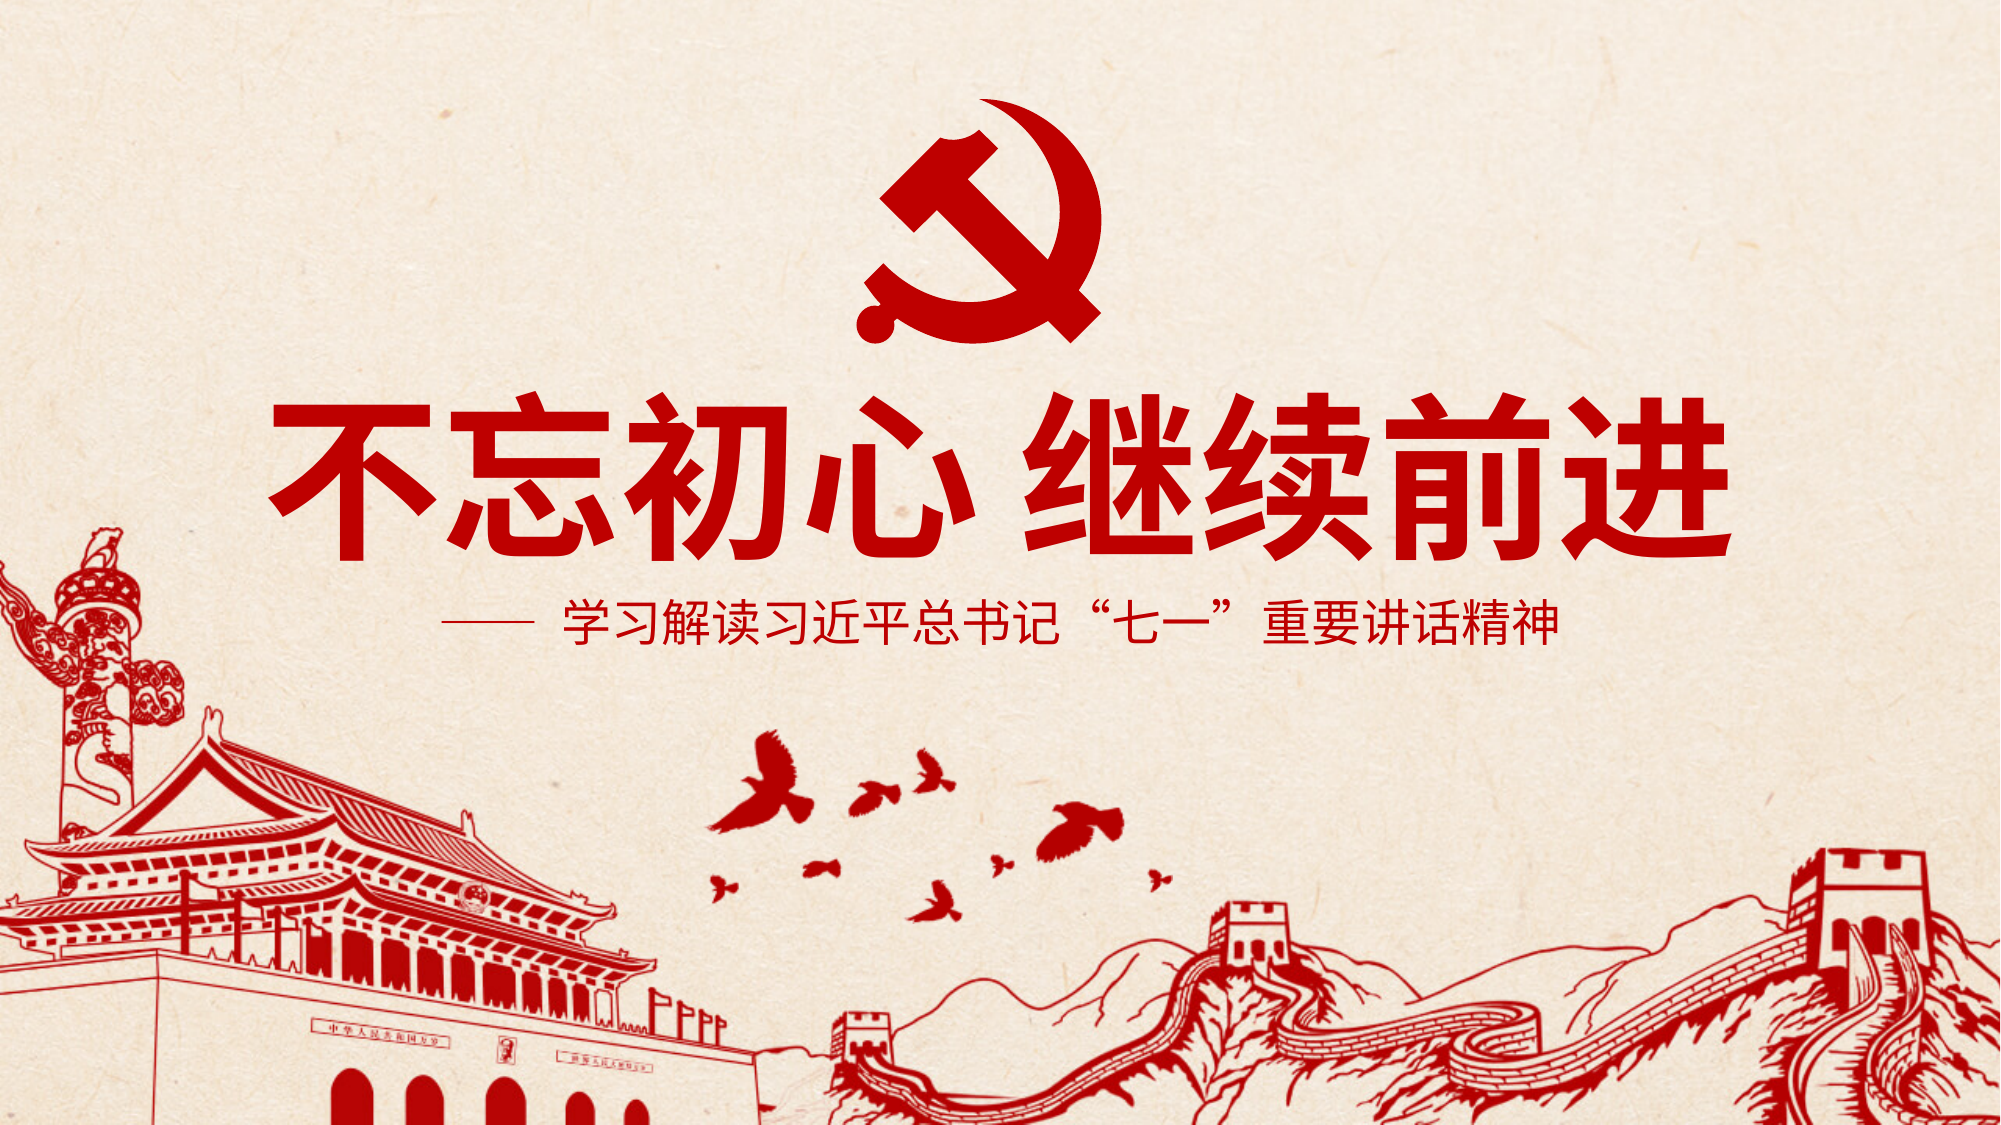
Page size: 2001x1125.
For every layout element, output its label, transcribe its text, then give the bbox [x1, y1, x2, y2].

picture [0, 0, 2001, 1125]
text_box 不忘初心 继续前进 [247, 359, 1753, 589]
text_box —— 学习解读习近平总书记“七一”重要讲话精神 [423, 583, 1577, 659]
text_box [856, 99, 1102, 344]
